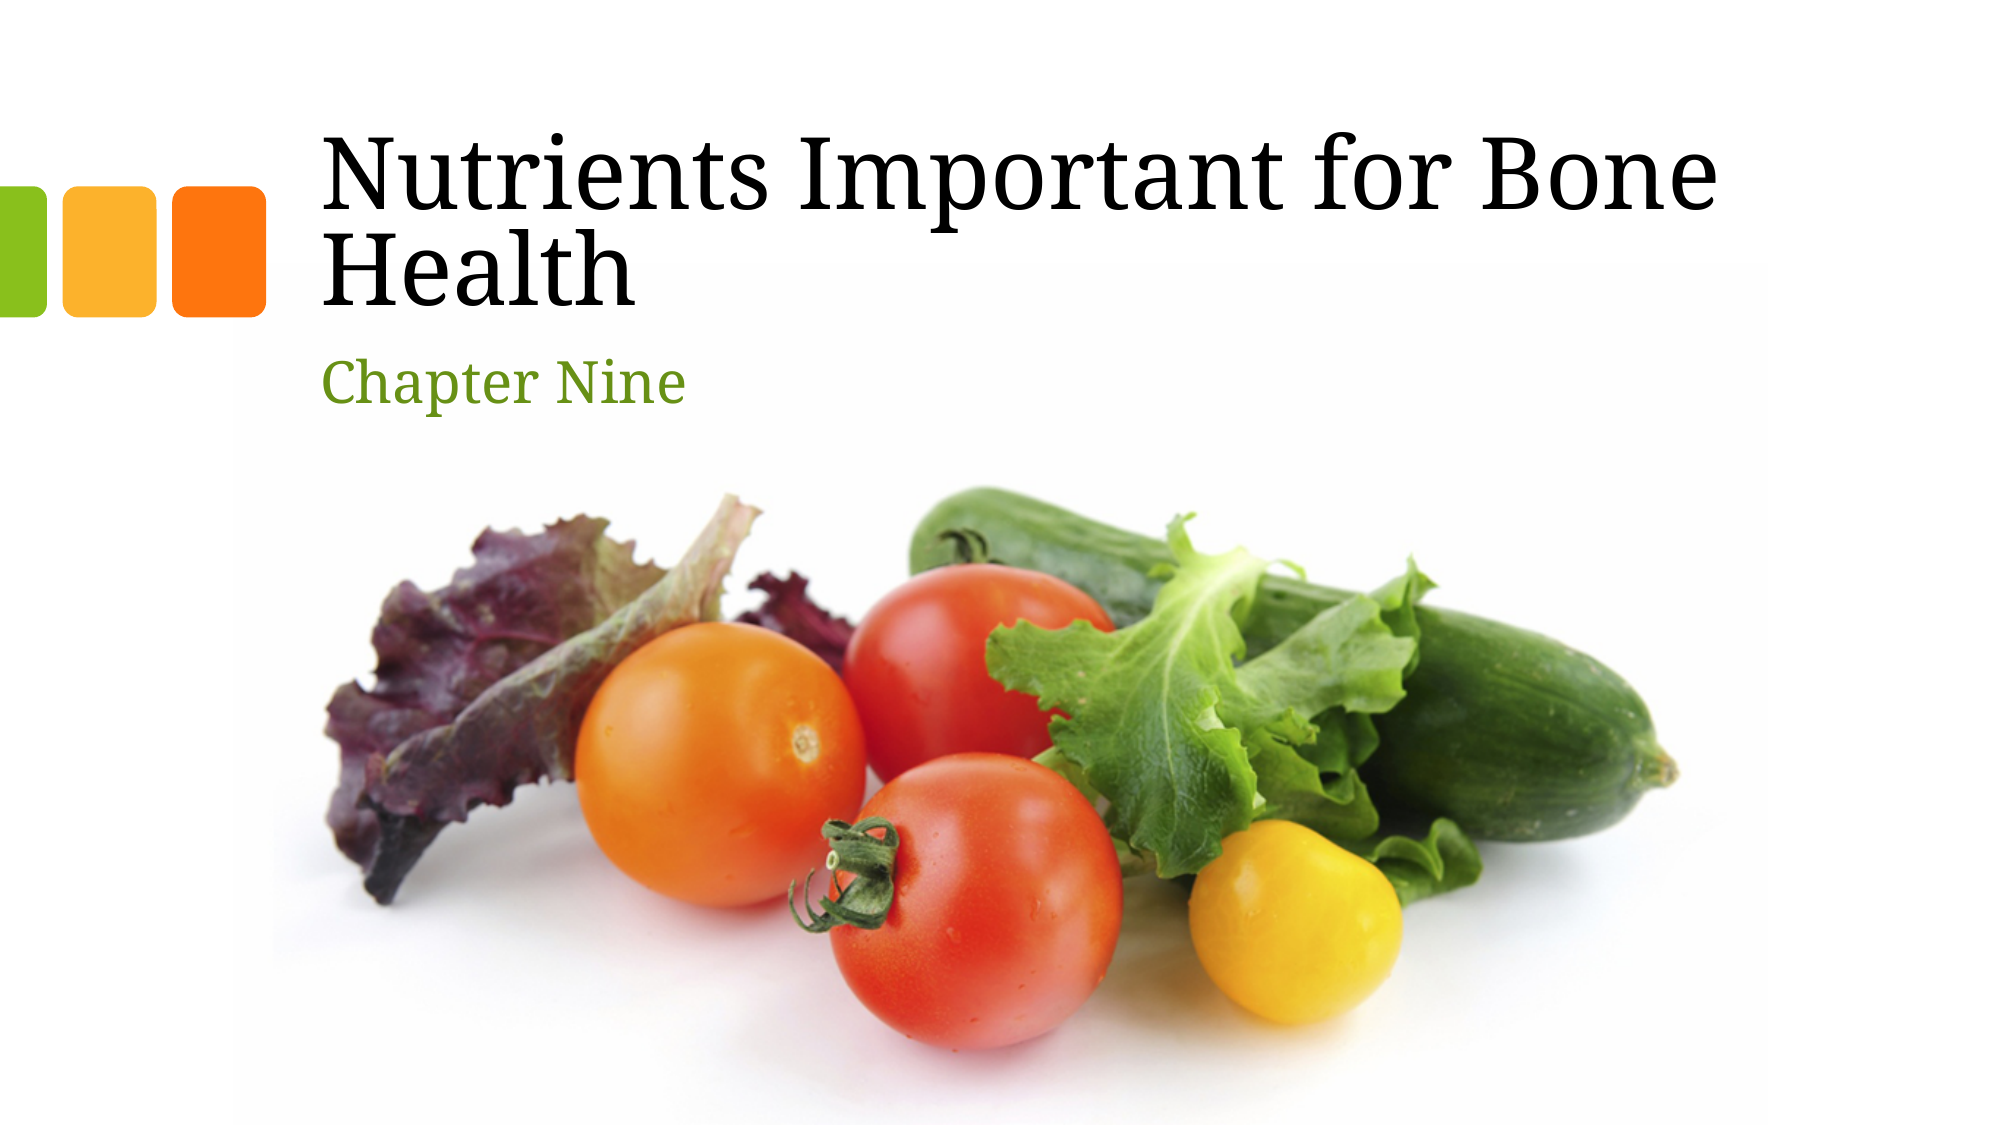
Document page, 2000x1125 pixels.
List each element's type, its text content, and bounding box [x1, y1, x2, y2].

title Nutrients Important for Bone Health [299, 59, 1950, 335]
picture [0, 0, 2000, 1125]
subtitle Chapter Nine [299, 342, 1800, 489]
